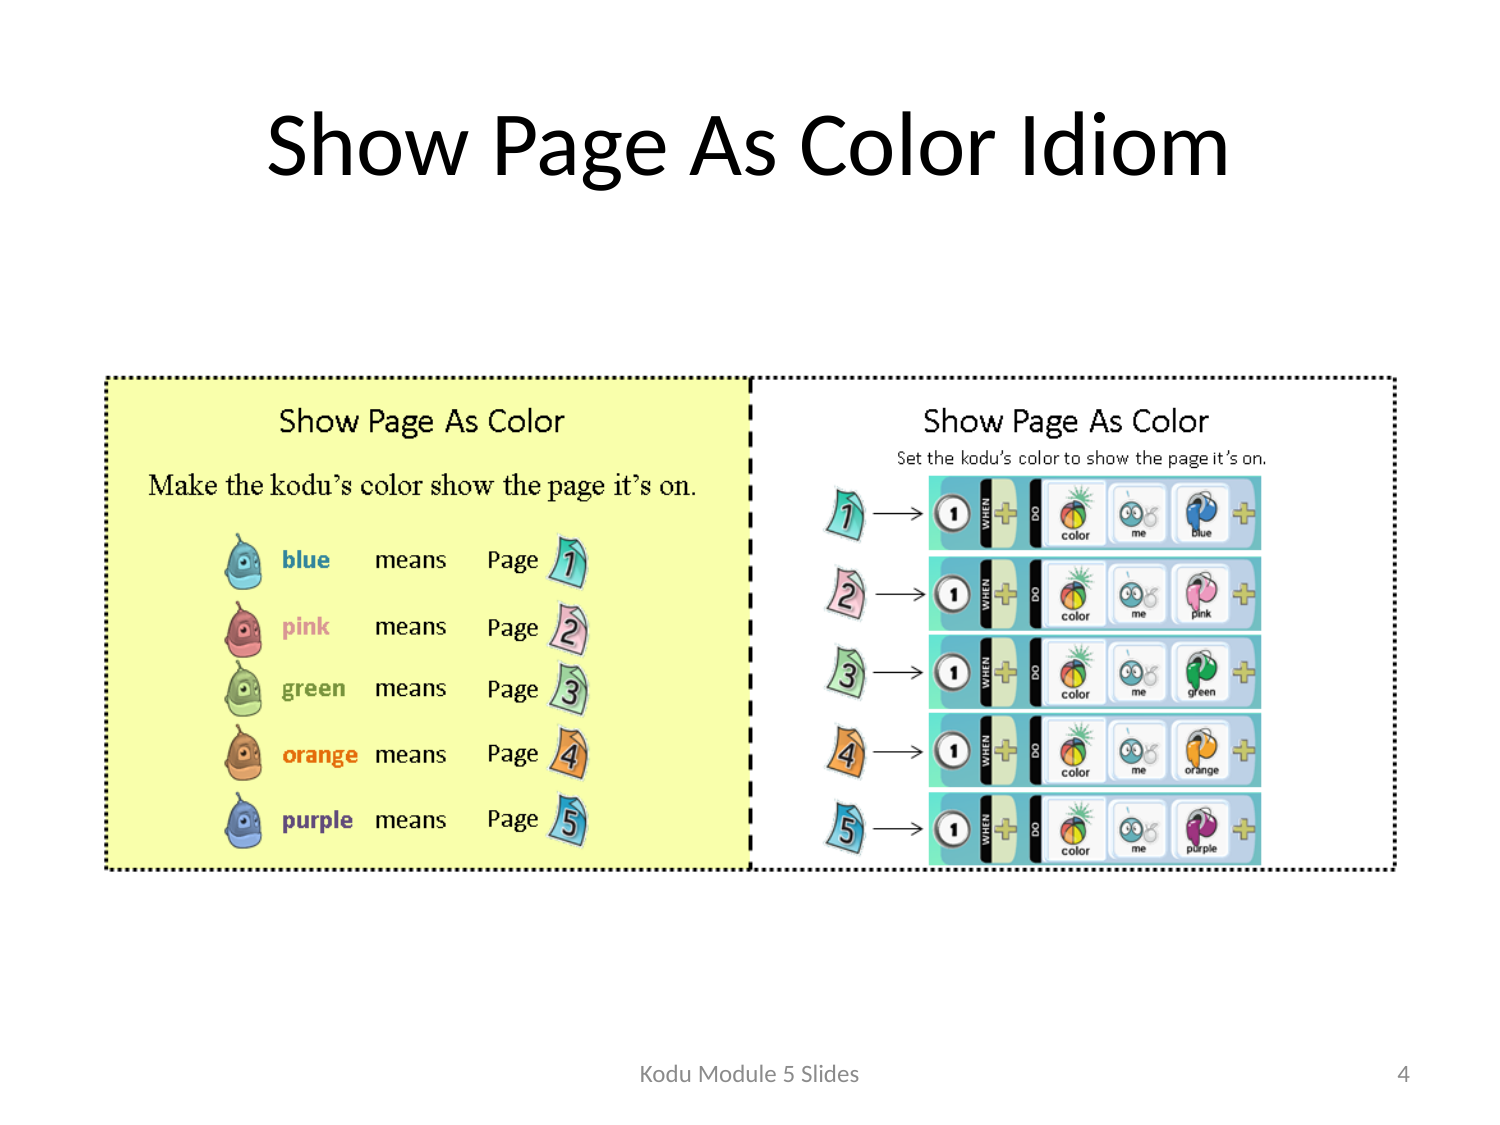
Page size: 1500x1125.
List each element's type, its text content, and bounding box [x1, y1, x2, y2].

title Show Page As Color Idiom [75, 45, 1425, 233]
slide_number 4 [1074, 1042, 1425, 1103]
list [74, 326, 1426, 941]
footer Kodu Module 5 Slides [512, 1042, 988, 1103]
